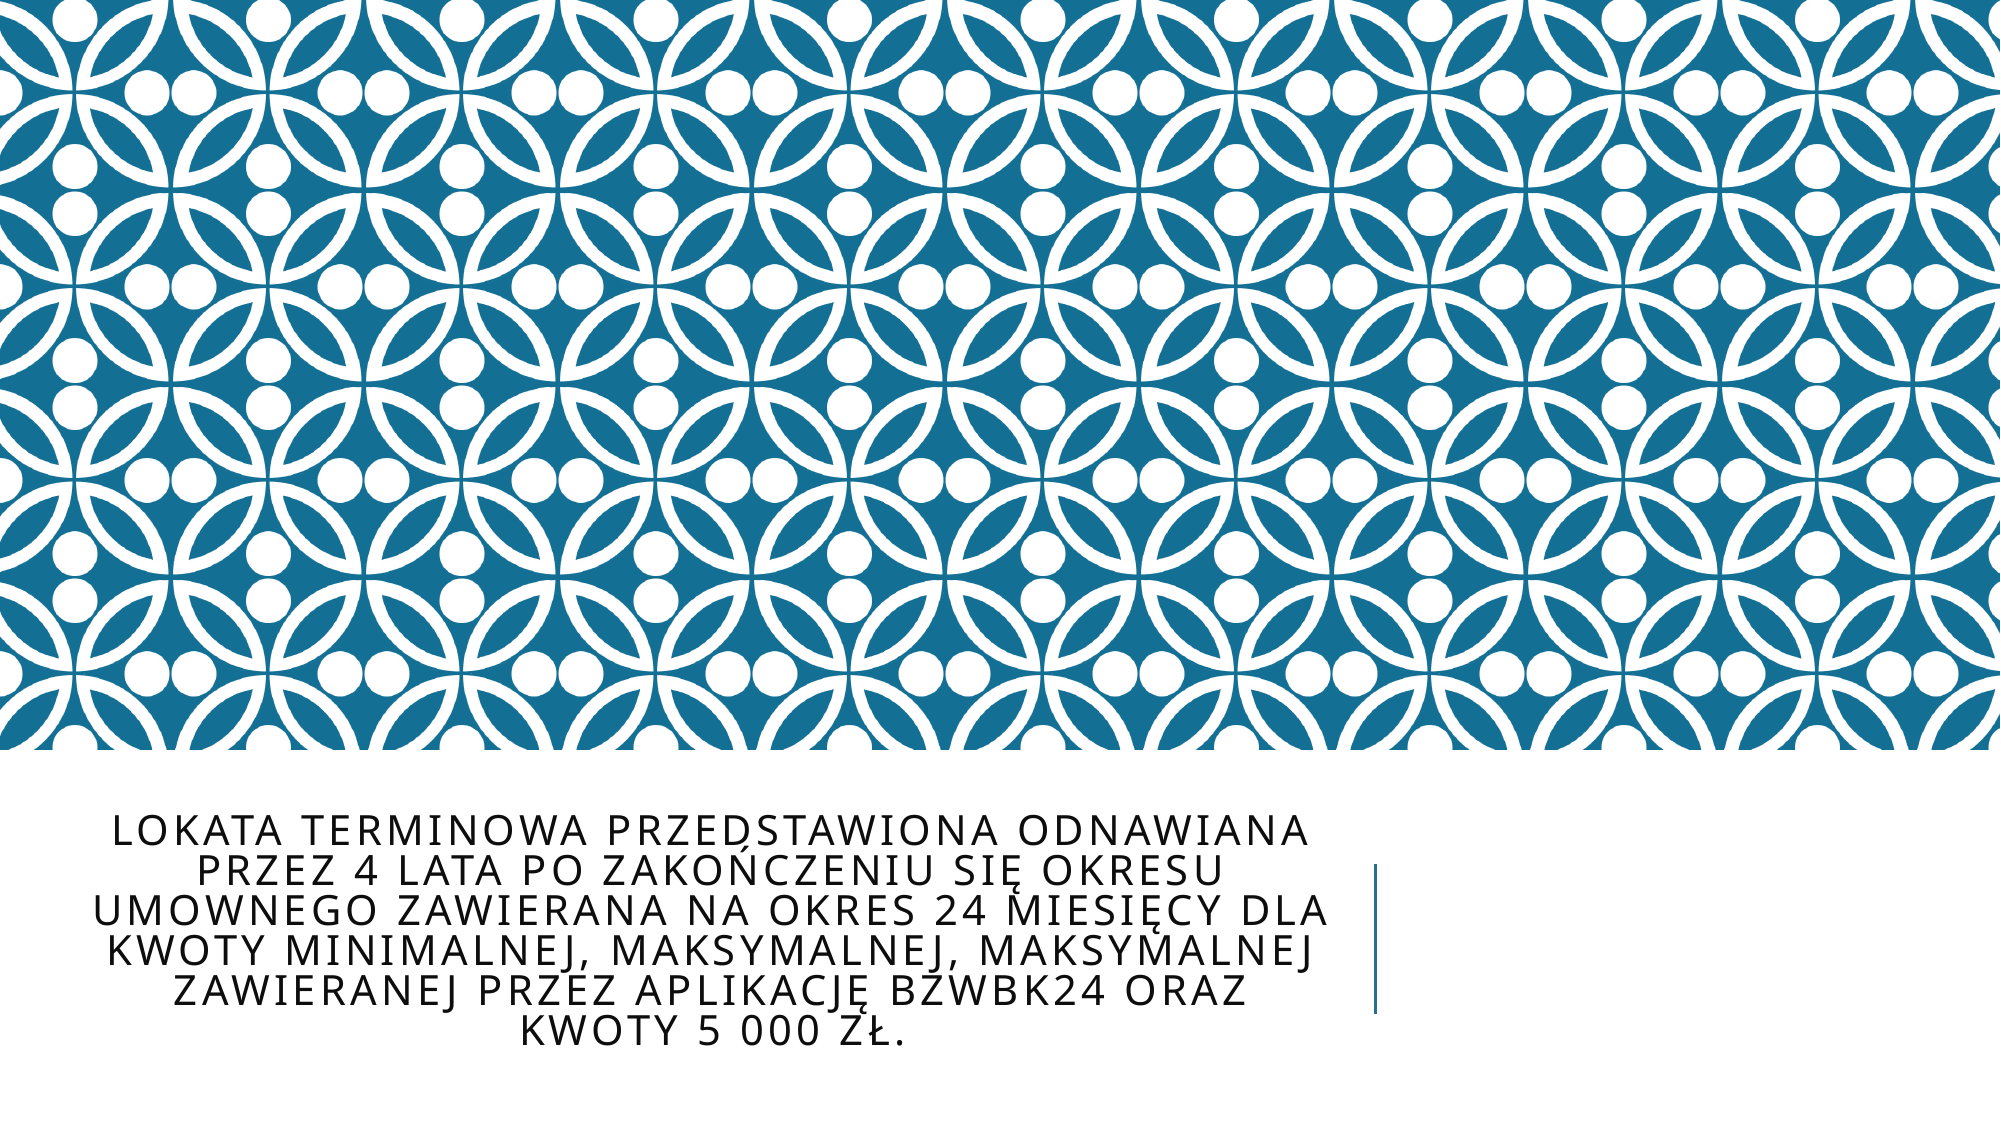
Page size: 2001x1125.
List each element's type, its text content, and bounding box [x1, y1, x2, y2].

title Lokata terminowa przedstawiona odnawiana przez 4 lata po zakończeniu się okresu umownego zawierana na okres 24 miesięcy dla kwoty minimalnej, maksymalnej, maksymalnej zawieranej przez aplikację BZWBK24 oraz kwoty 5 000 zł. [75, 813, 1350, 1054]
